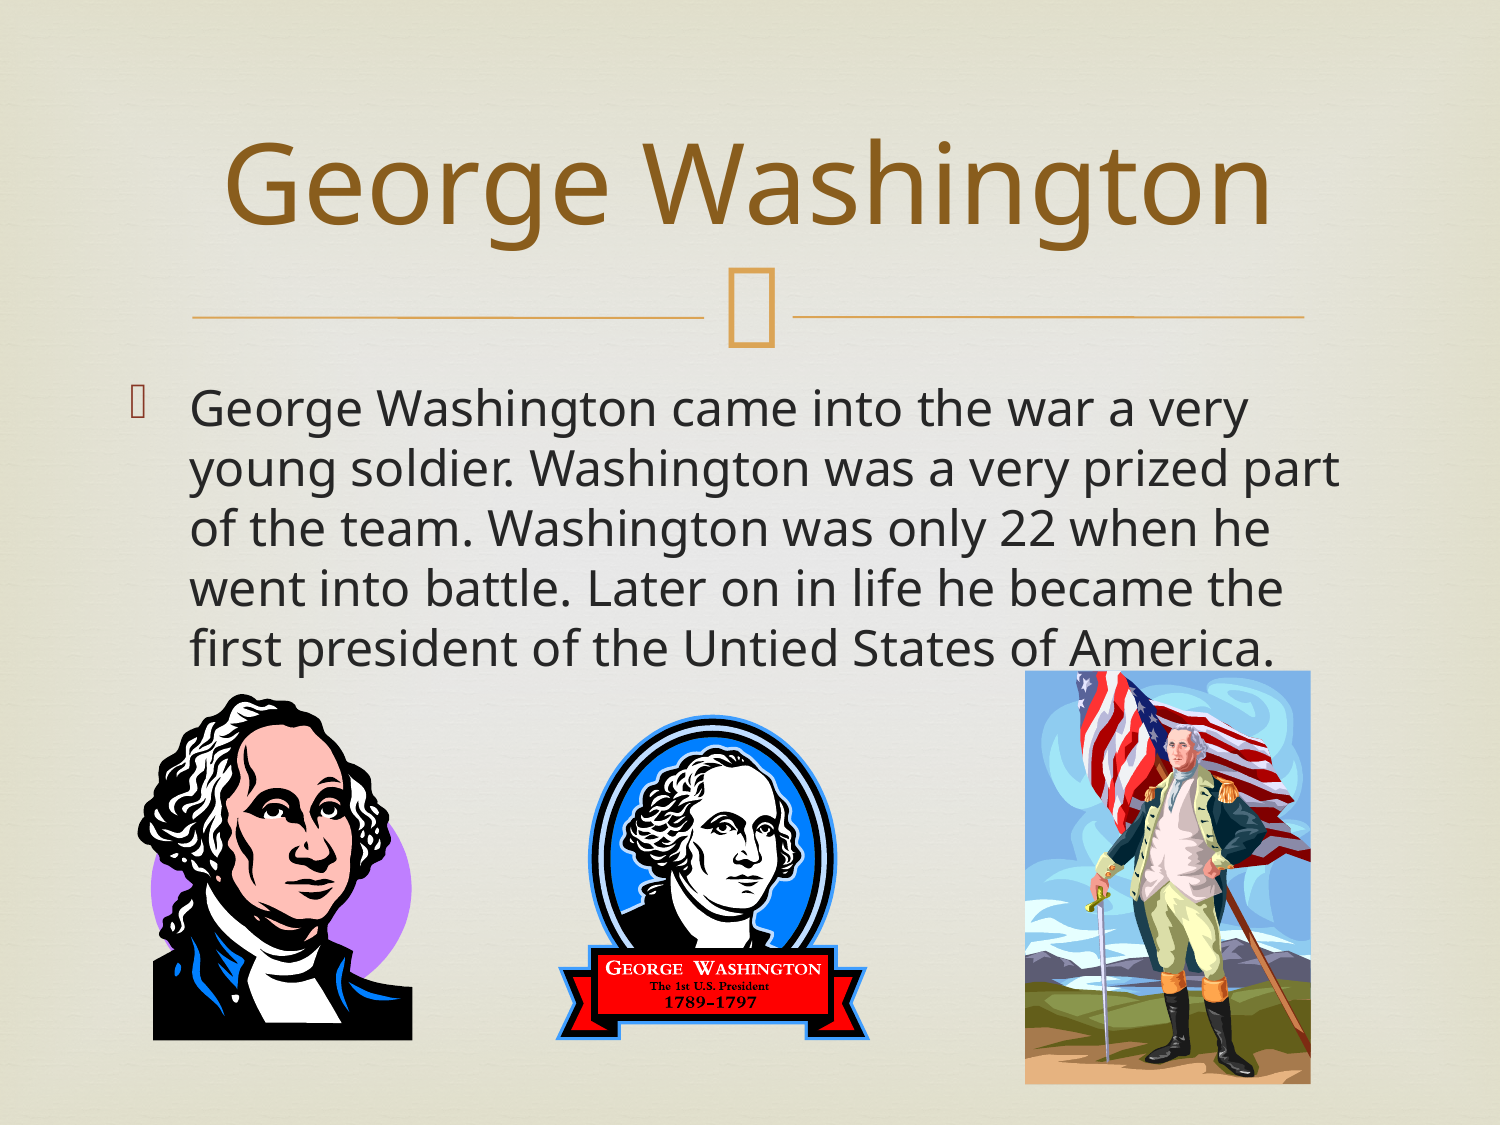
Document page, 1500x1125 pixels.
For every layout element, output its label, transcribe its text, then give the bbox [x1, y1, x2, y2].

picture [136, 693, 413, 1041]
picture [1024, 665, 1316, 1089]
list George Washington came into the war a very young soldier. Washington was a very prized part of the team. Washington was only 22 when he went into battle. Later on in life he became the first president of the Untied States of America. [114, 368, 1386, 1005]
title George Washington [112, 93, 1386, 267]
picture [554, 714, 871, 1041]
